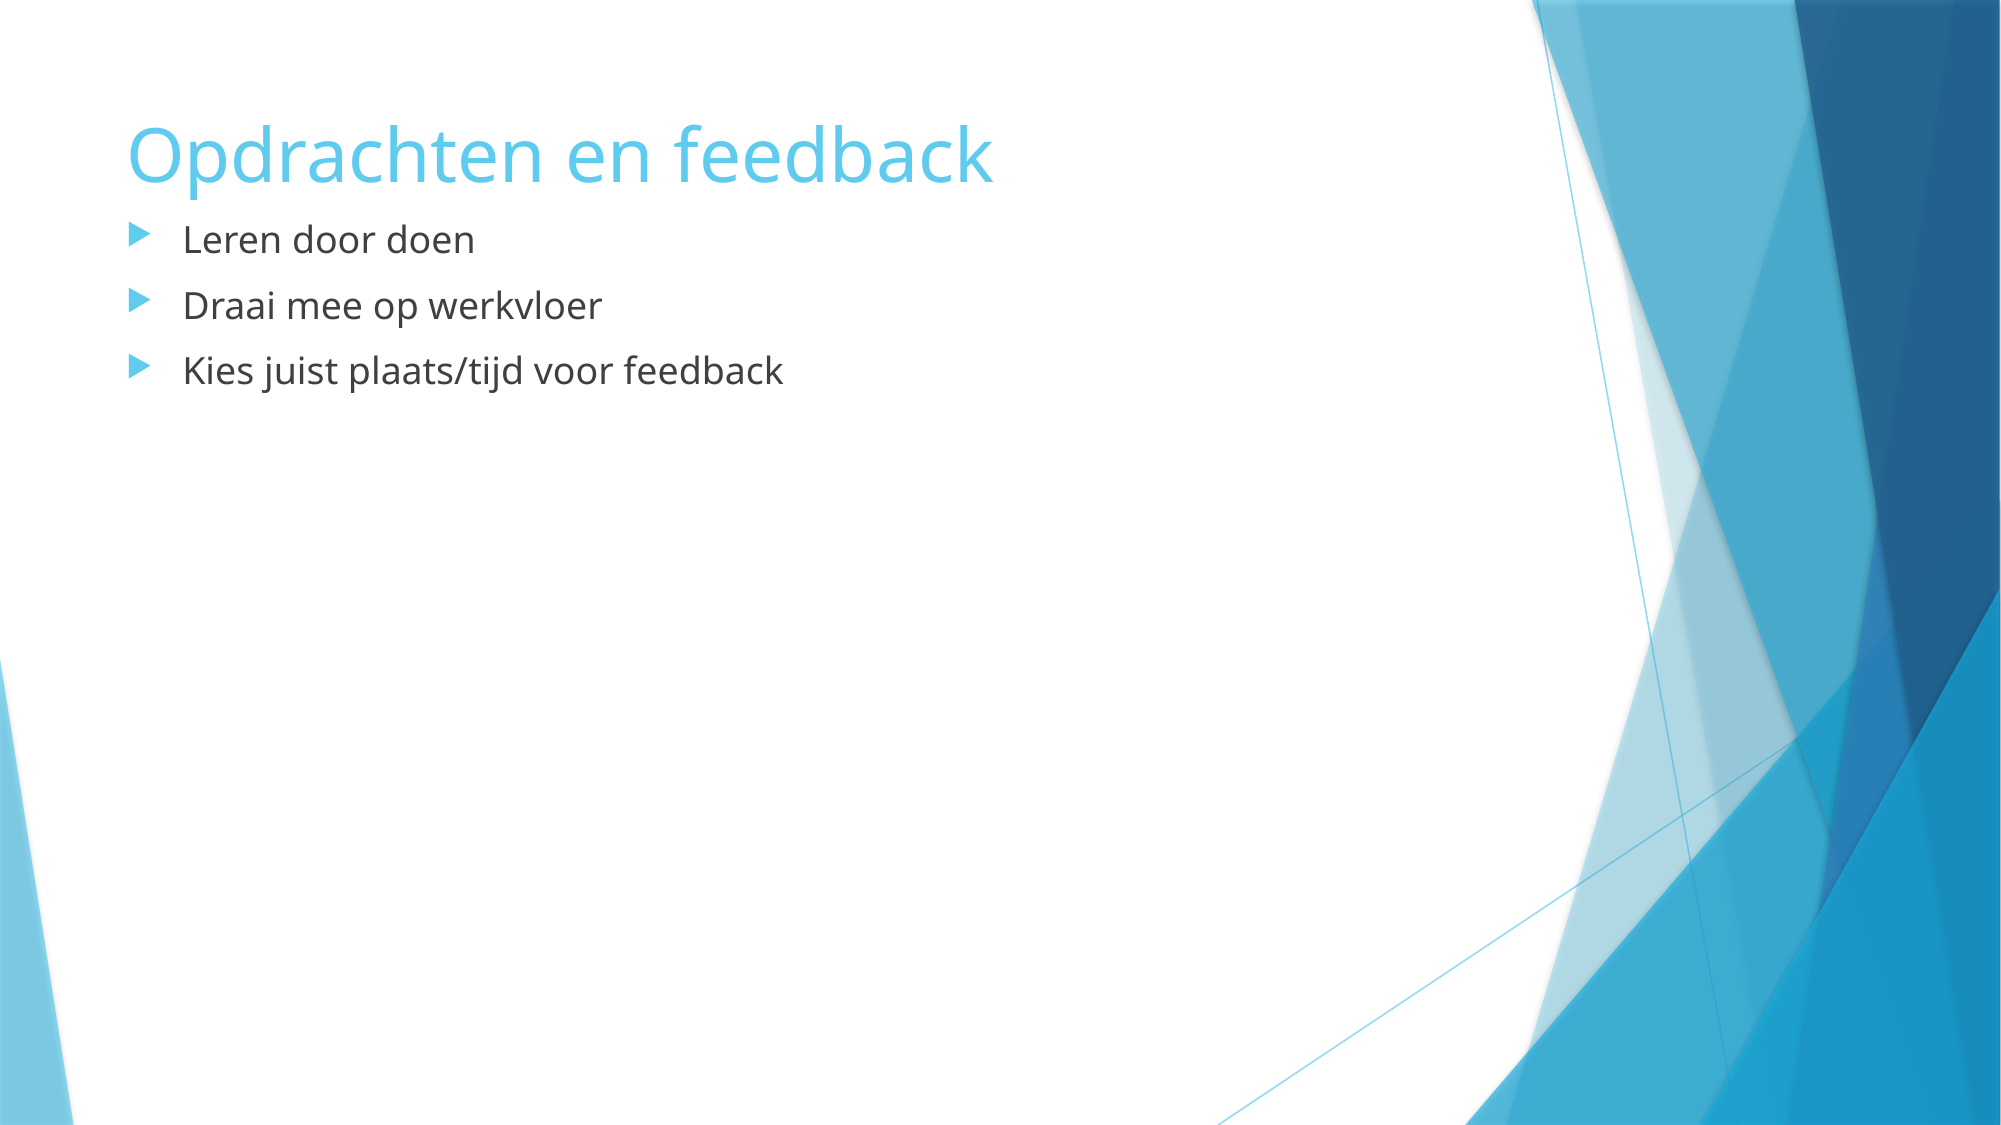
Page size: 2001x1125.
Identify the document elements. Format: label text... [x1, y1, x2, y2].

title Opdrachten en feedback [111, 99, 1522, 208]
list Leren door doen Draai mee op werkvloer Kies juist plaats/tijd voor feedback [111, 208, 1522, 845]
